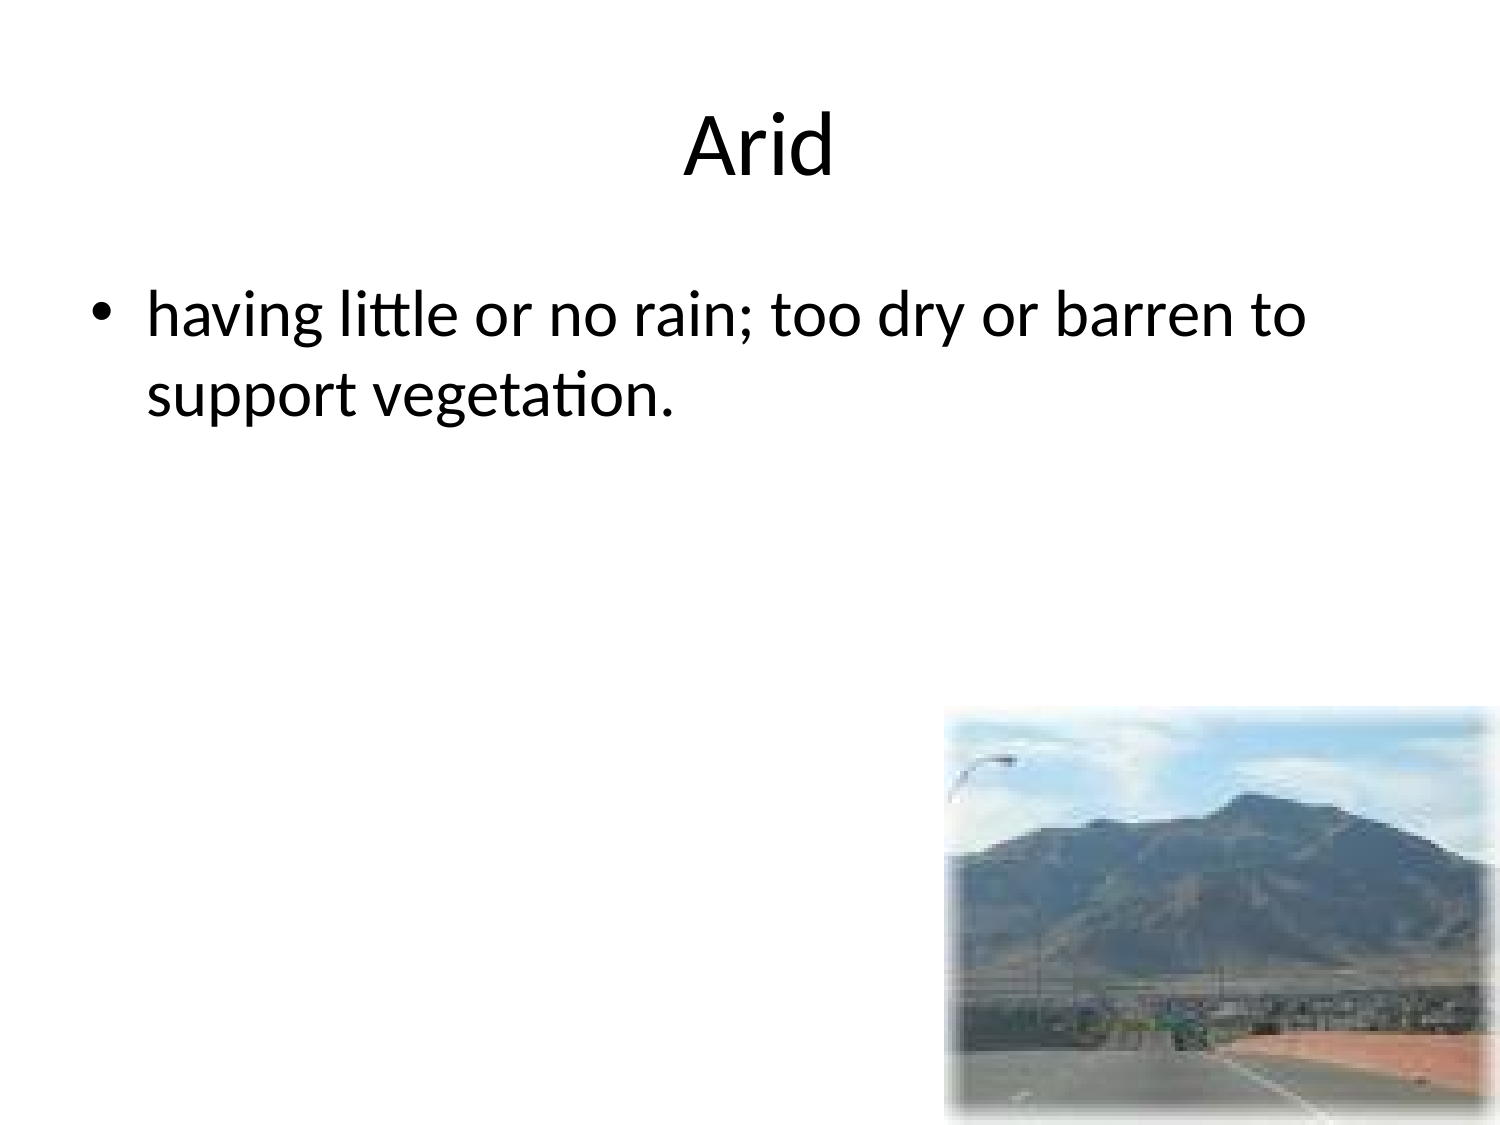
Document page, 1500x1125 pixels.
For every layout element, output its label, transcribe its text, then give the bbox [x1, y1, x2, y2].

picture [943, 706, 1500, 1125]
title Arid [75, 45, 1425, 233]
list having little or no rain; too dry or barren to support vegetation. [75, 262, 1425, 1005]
